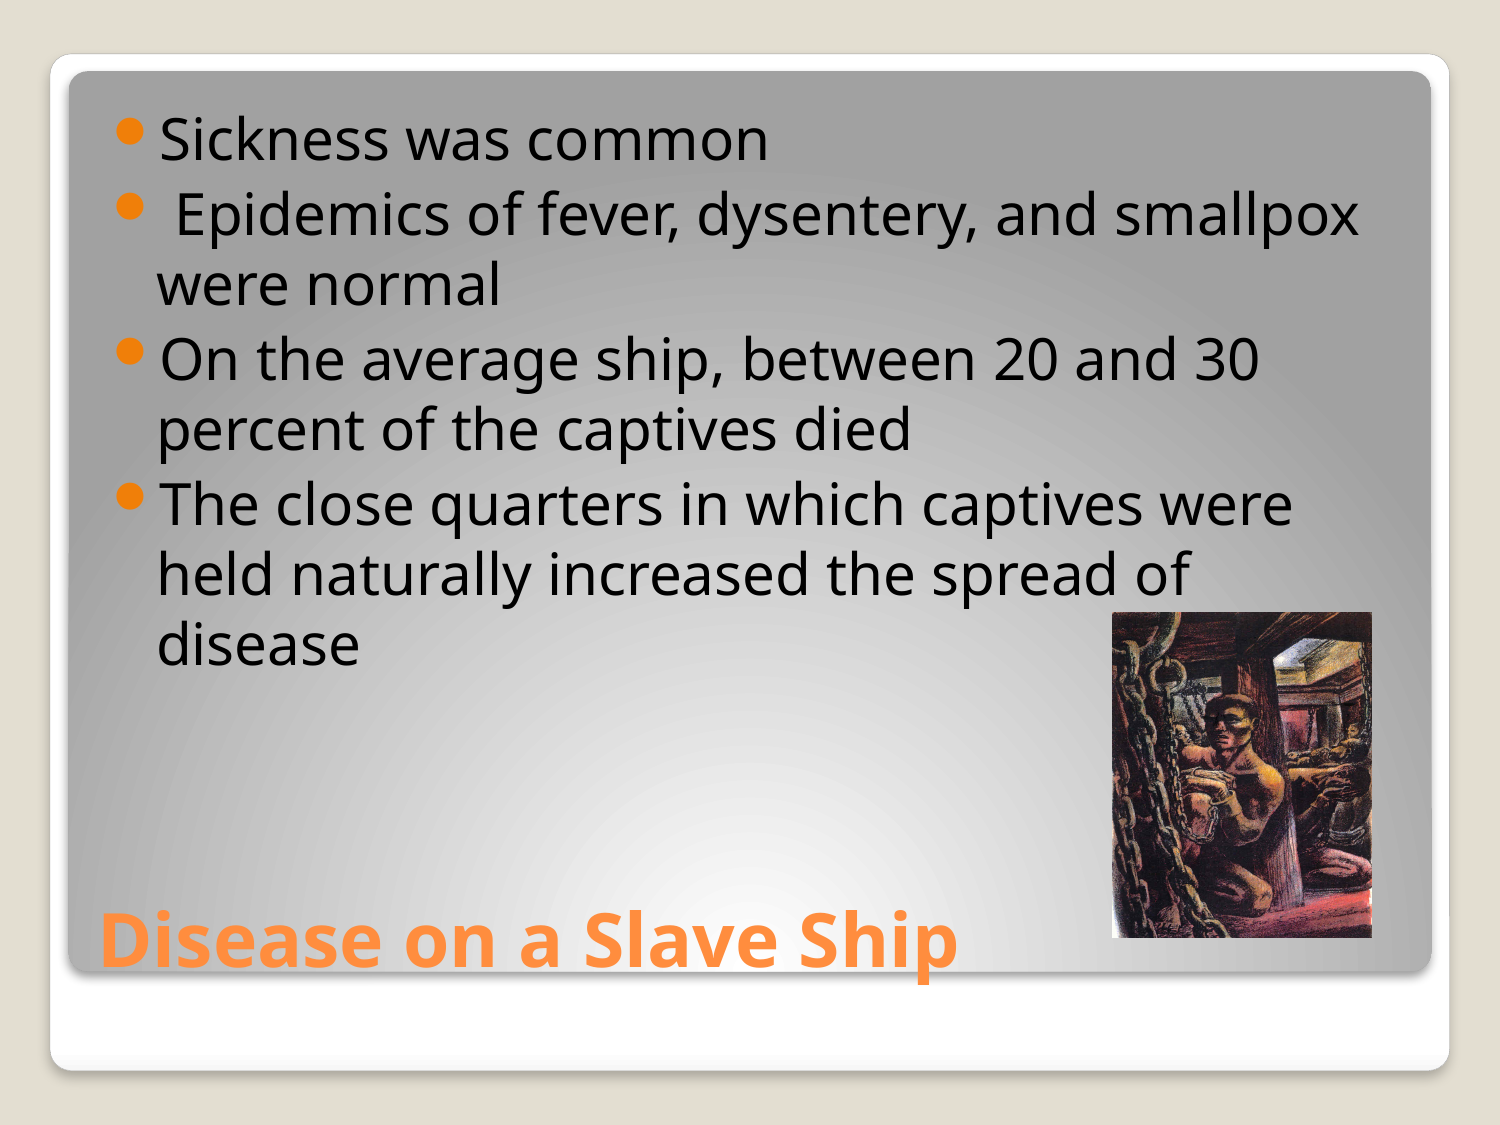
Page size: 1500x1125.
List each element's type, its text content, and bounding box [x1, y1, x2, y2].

picture [1112, 612, 1372, 938]
title Disease on a Slave Ship [82, 817, 1425, 991]
list Sickness was common Epidemics of fever, dysentery, and smallpox were normal On the average ship, between 20 and 30 percent of the captives died The close quarters in which captives were held naturally increased the spread of disease [82, 86, 1426, 775]
